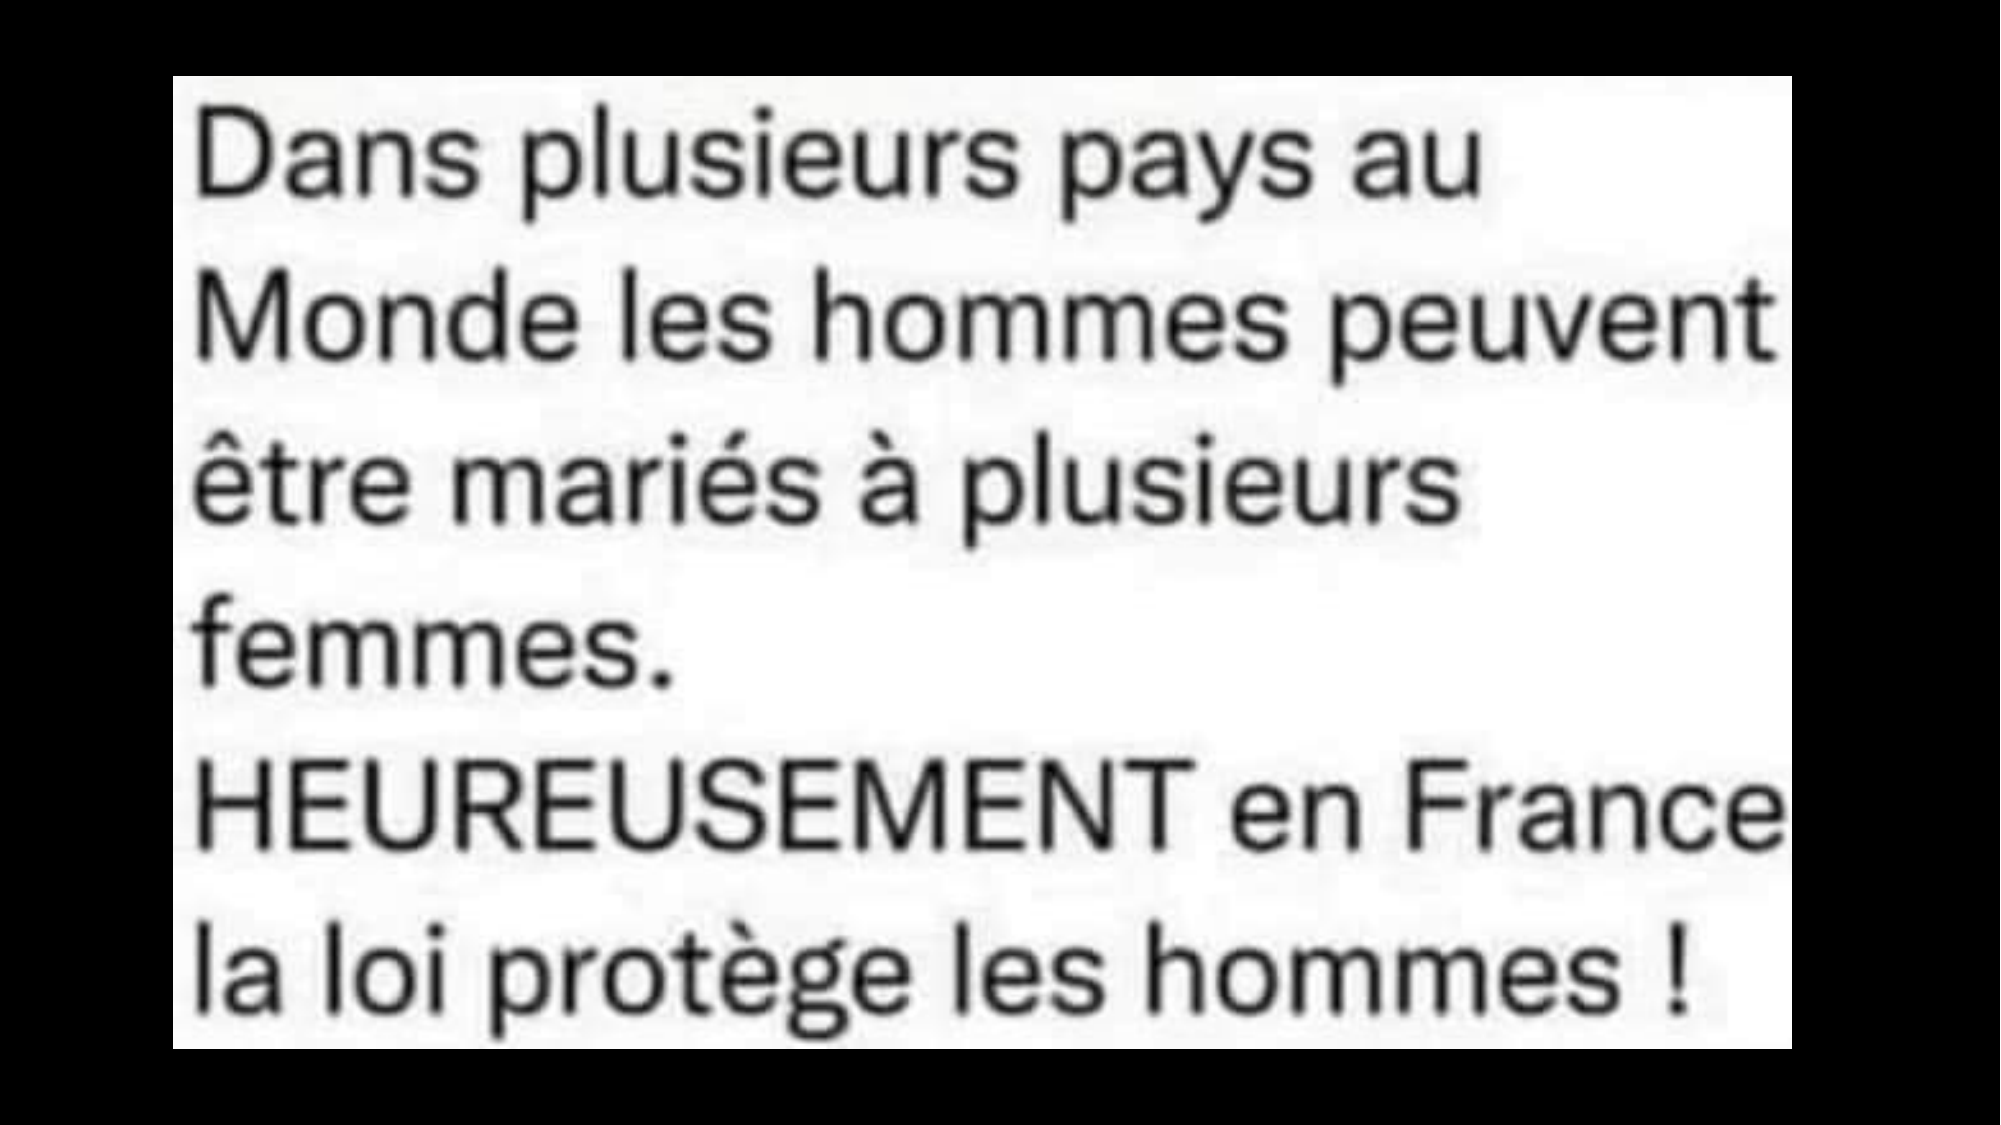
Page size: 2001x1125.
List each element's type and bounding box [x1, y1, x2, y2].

list [173, 76, 1792, 1049]
